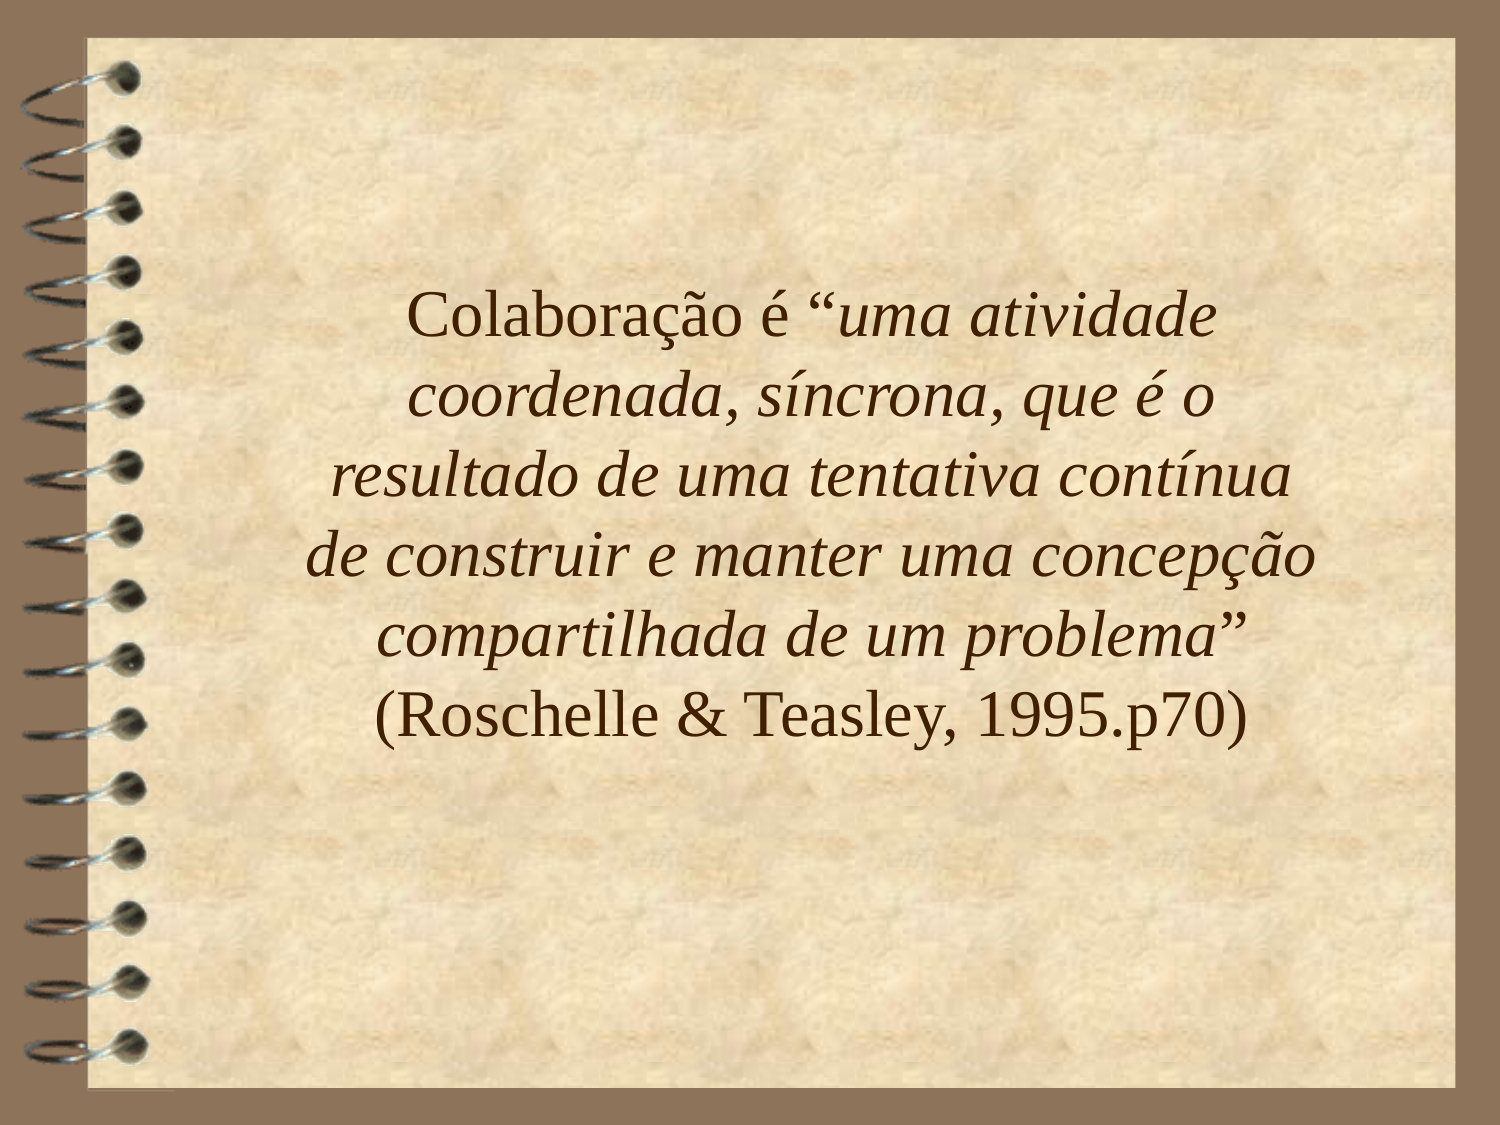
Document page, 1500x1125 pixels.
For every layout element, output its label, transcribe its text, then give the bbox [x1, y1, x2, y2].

picture [0, 0, 1456, 1125]
subtitle Colaboração é “uma atividade coordenada, síncrona, que é o resultado de uma tentativa contínua de construir e manter uma concepção compartilhada de um problema” (Roschelle & Teasley, 1995.p70) [287, 262, 1338, 551]
